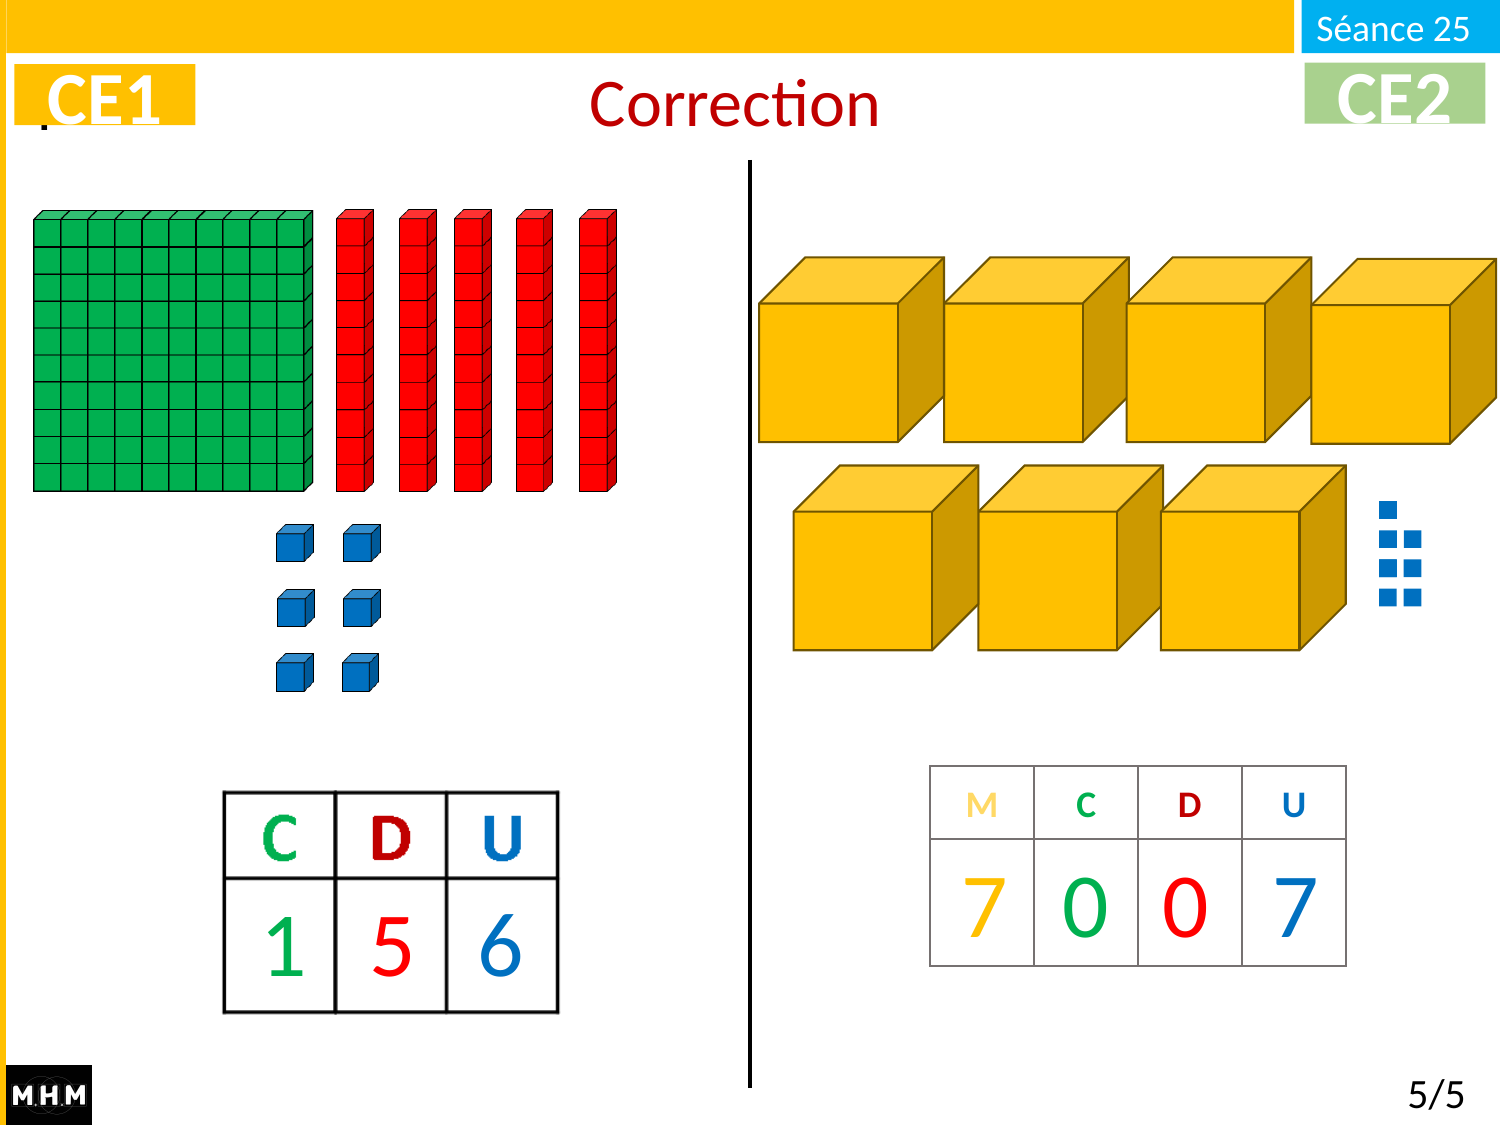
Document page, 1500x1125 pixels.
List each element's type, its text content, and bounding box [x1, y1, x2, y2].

text_box [1310, 257, 1498, 445]
title Correction [96, 60, 1391, 150]
picture [340, 522, 383, 563]
text_box [792, 464, 980, 652]
picture [397, 207, 440, 494]
text_box [1403, 588, 1422, 607]
text_box [1378, 588, 1398, 607]
text_box [1378, 529, 1398, 549]
picture [218, 781, 571, 1023]
picture [338, 651, 381, 693]
text_box [1125, 256, 1313, 444]
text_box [929, 766, 1347, 966]
picture [577, 207, 620, 494]
text_box [977, 464, 1165, 652]
picture [274, 587, 317, 628]
text_box [1403, 529, 1422, 549]
picture [29, 207, 315, 494]
list 5/5 [1373, 1064, 1500, 1125]
text_box [1159, 464, 1347, 652]
picture [334, 207, 377, 494]
picture [452, 207, 495, 494]
picture [273, 651, 316, 693]
picture [273, 522, 316, 563]
text_box [758, 256, 946, 444]
text_box CE2 [1303, 62, 1487, 125]
picture [6, 1065, 92, 1125]
text_box [1378, 500, 1398, 520]
text_box [1378, 558, 1398, 578]
text_box [1403, 558, 1422, 578]
picture [340, 587, 383, 628]
picture [513, 207, 556, 494]
text_box [943, 256, 1130, 444]
text_box CE1 [13, 63, 196, 126]
